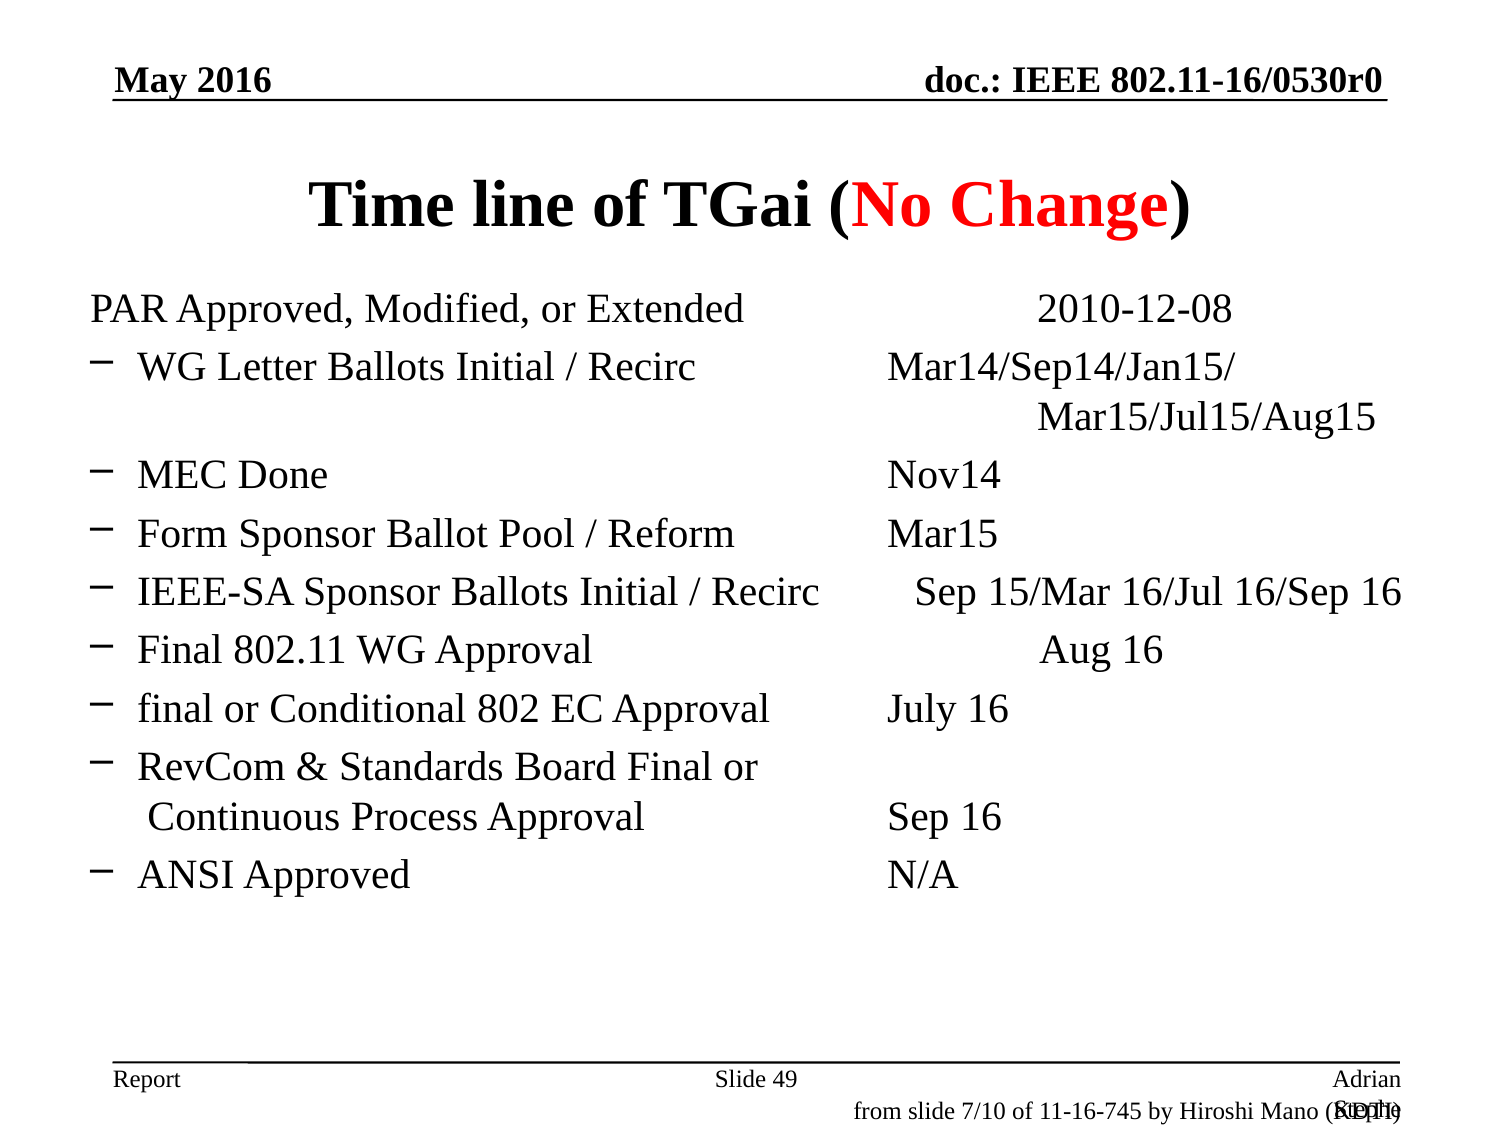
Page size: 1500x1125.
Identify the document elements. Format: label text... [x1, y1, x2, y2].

footer Adrian Stephens, Intel Corporation [1324, 1061, 1402, 1087]
title Time line of TGai (No Change) [112, 112, 1388, 204]
list PAR Approved, Modified, or Extended 2010-12-08 WG Letter Ballots Initial / Recirc Mar14/Sep14/Jan15/ Mar15/Jul15/Aug15 MEC Done Nov14 Form Sponsor Ballot Pool / Reform Mar15 IEEE-SA Sponsor Ballots Initial / Recirc Sep 15/Mar 16/Jul 16/Sep 16 Final 802.11 WG Approval Aug 16 final or Conditional 802 EC Approval July 16 RevCom & Standards Board Final or Continuous Process Approval Sep 16 ANSI Approved N/A [0, 204, 1500, 980]
slide_number Slide 49 [711, 1061, 801, 1087]
text_box from slide 7/10 of 11-16-745 by Hiroshi Mano (KDTI) [343, 1087, 1417, 1125]
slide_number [114, 54, 374, 101]
